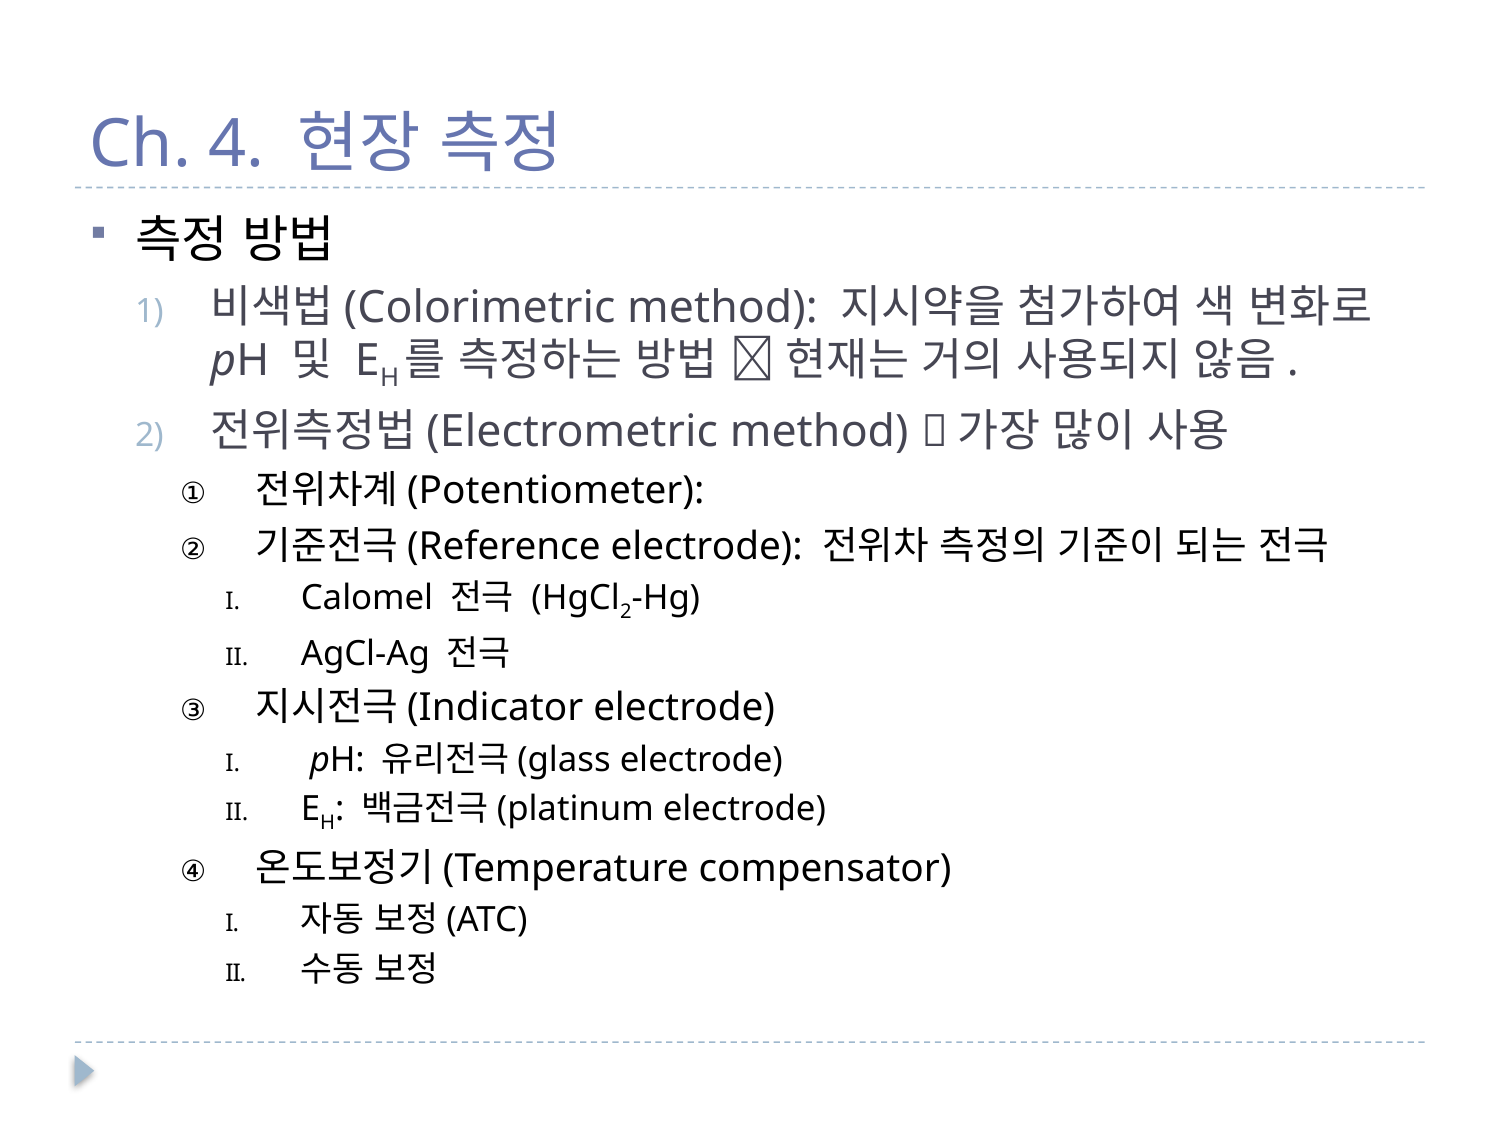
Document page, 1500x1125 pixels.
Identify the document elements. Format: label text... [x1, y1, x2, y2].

title Ch. 4. 현장 측정 [75, 24, 1425, 188]
list 측정 방법 비색법(Colorimetric method): 지시약을 첨가하여 색 변화로 pH 및 EH를 측정하는 방법  현재는 거의 사용되지 않음. 전위측정법(Electrometric method) 가장 많이 사용 전위차계(Potentiometer): 기준전극(Reference electrode): 전위차 측정의 기준이 되는 전극 Calomel 전극 (HgCl2-Hg) AgCl-Ag 전극 지시전극(Indicator electrode) pH: 유리전극(glass electrode) EH: 백금전극(platinum electrode) 온도보정기(Temperature compensator) 자동 보정(ATC) 수동 보정 [75, 200, 1425, 1010]
